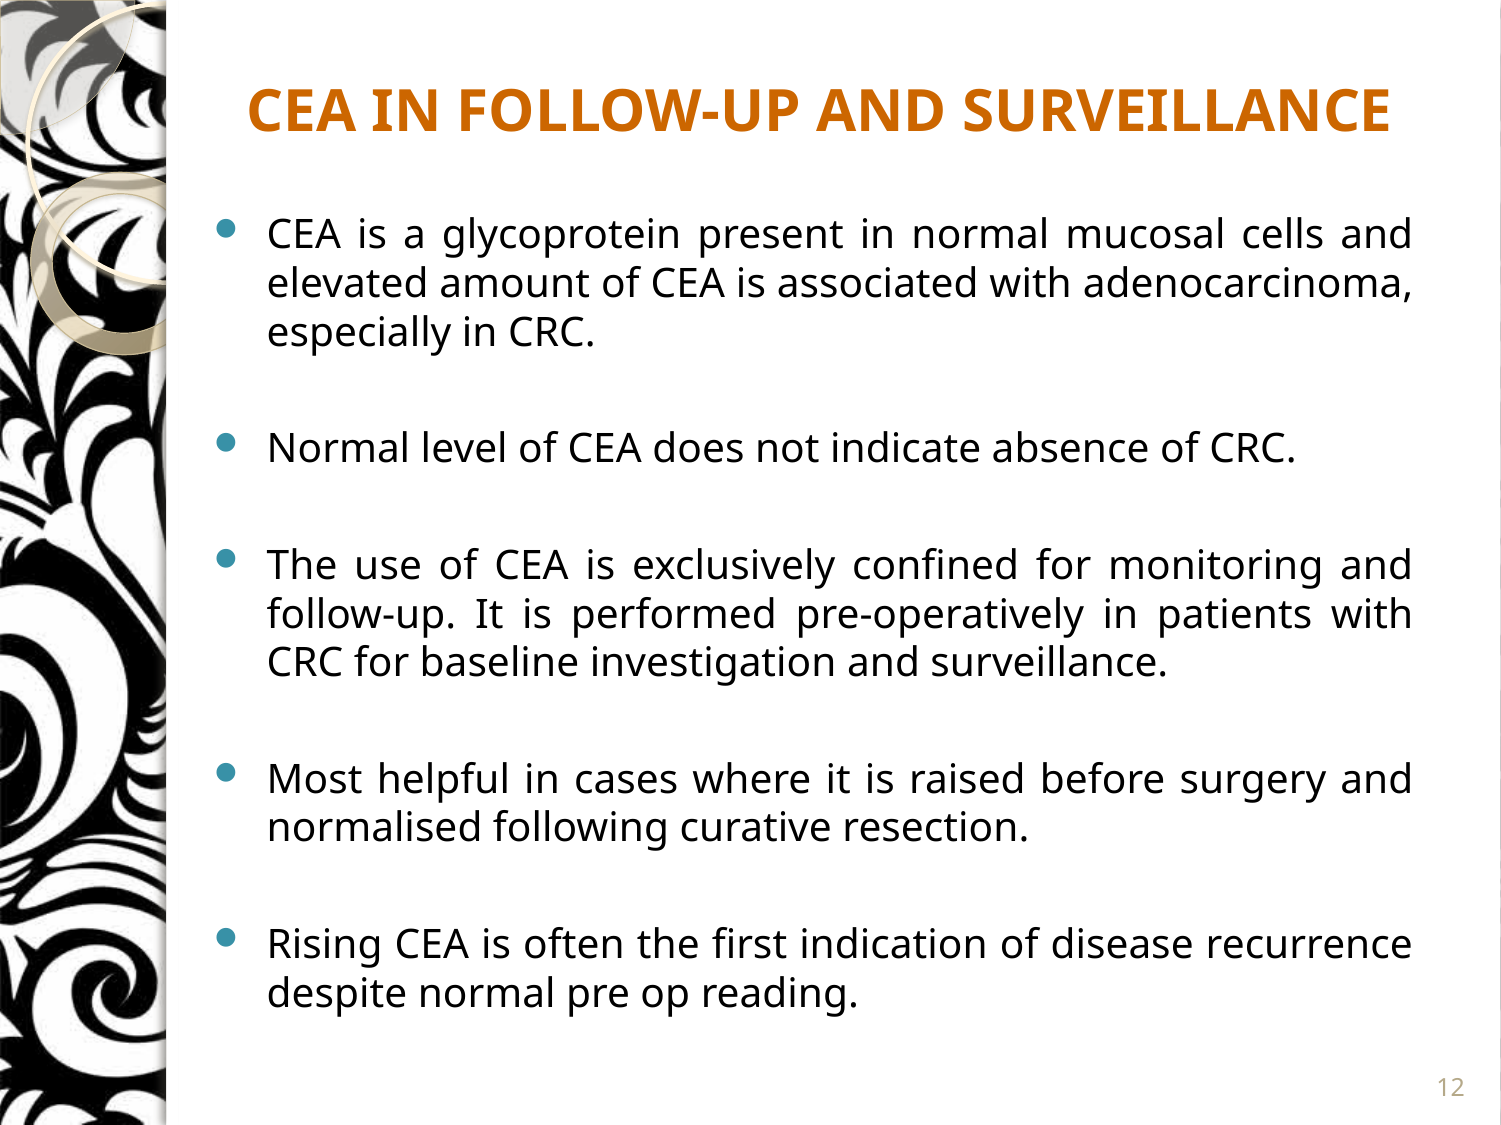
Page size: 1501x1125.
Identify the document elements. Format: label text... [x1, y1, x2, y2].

slide_number 12 [1413, 1034, 1489, 1113]
list CEA is a glycoprotein present in normal mucosal cells and elevated amount of CEA is associated with adenocarcinoma, especially in CRC. Normal level of CEA does not indicate absence of CRC. The use of CEA is exclusively confined for monitoring and follow-up. It is performed pre-operatively in patients with CRC for baseline investigation and surveillance. Most helpful in cases where it is raised before surgery and normalised following curative resection. Rising CEA is often the first indication of disease recurrence despite normal pre op reading. [199, 200, 1430, 1029]
title CEA IN FOLLOW-UP AND SURVEILLANCE [204, 14, 1435, 202]
picture [53, 241, 160, 332]
picture [0, 134, 166, 1125]
picture [32, 13, 160, 207]
picture [136, 0, 164, 4]
picture [62, 195, 160, 280]
